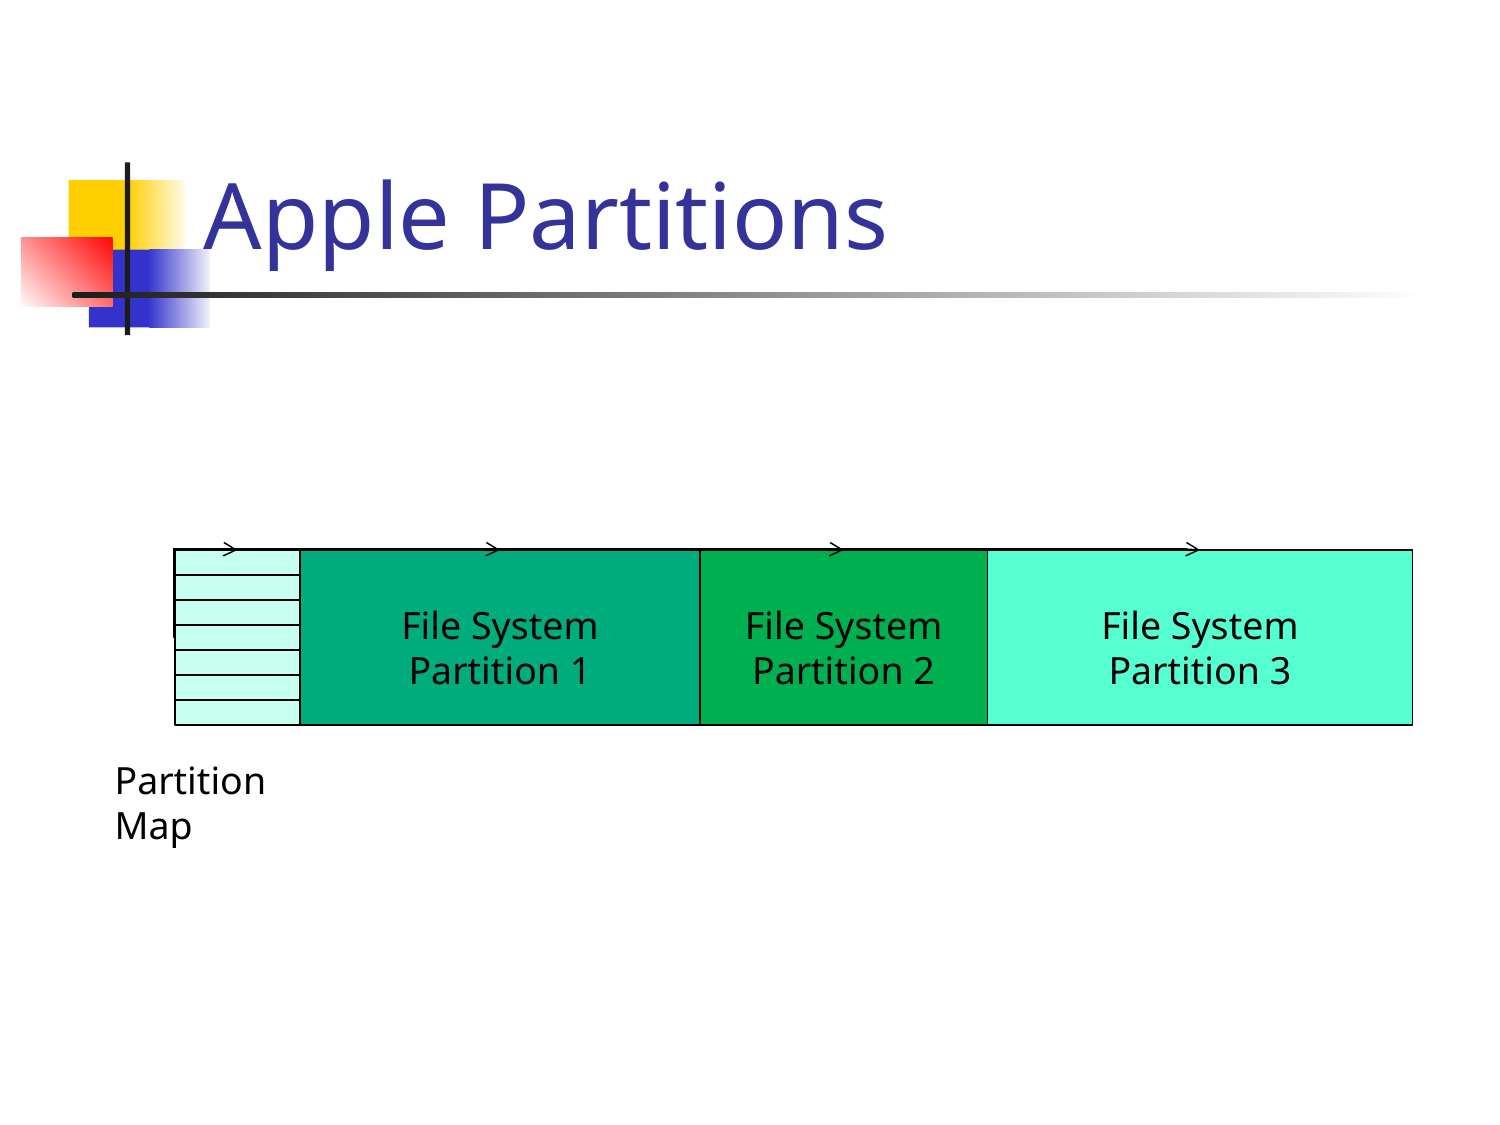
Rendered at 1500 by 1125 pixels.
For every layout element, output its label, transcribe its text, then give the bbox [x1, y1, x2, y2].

title Apple Partitions [188, 34, 1468, 276]
text_box File System Partition 2 [699, 647, 987, 725]
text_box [174, 549, 1201, 638]
text_box Partition Map [99, 749, 338, 855]
text_box [174, 650, 300, 675]
text_box [174, 699, 300, 725]
text_box [174, 675, 300, 699]
text_box File System Partition 1 [300, 647, 699, 725]
text_box File System Partition 3 [987, 549, 1413, 725]
text_box [174, 646, 300, 650]
